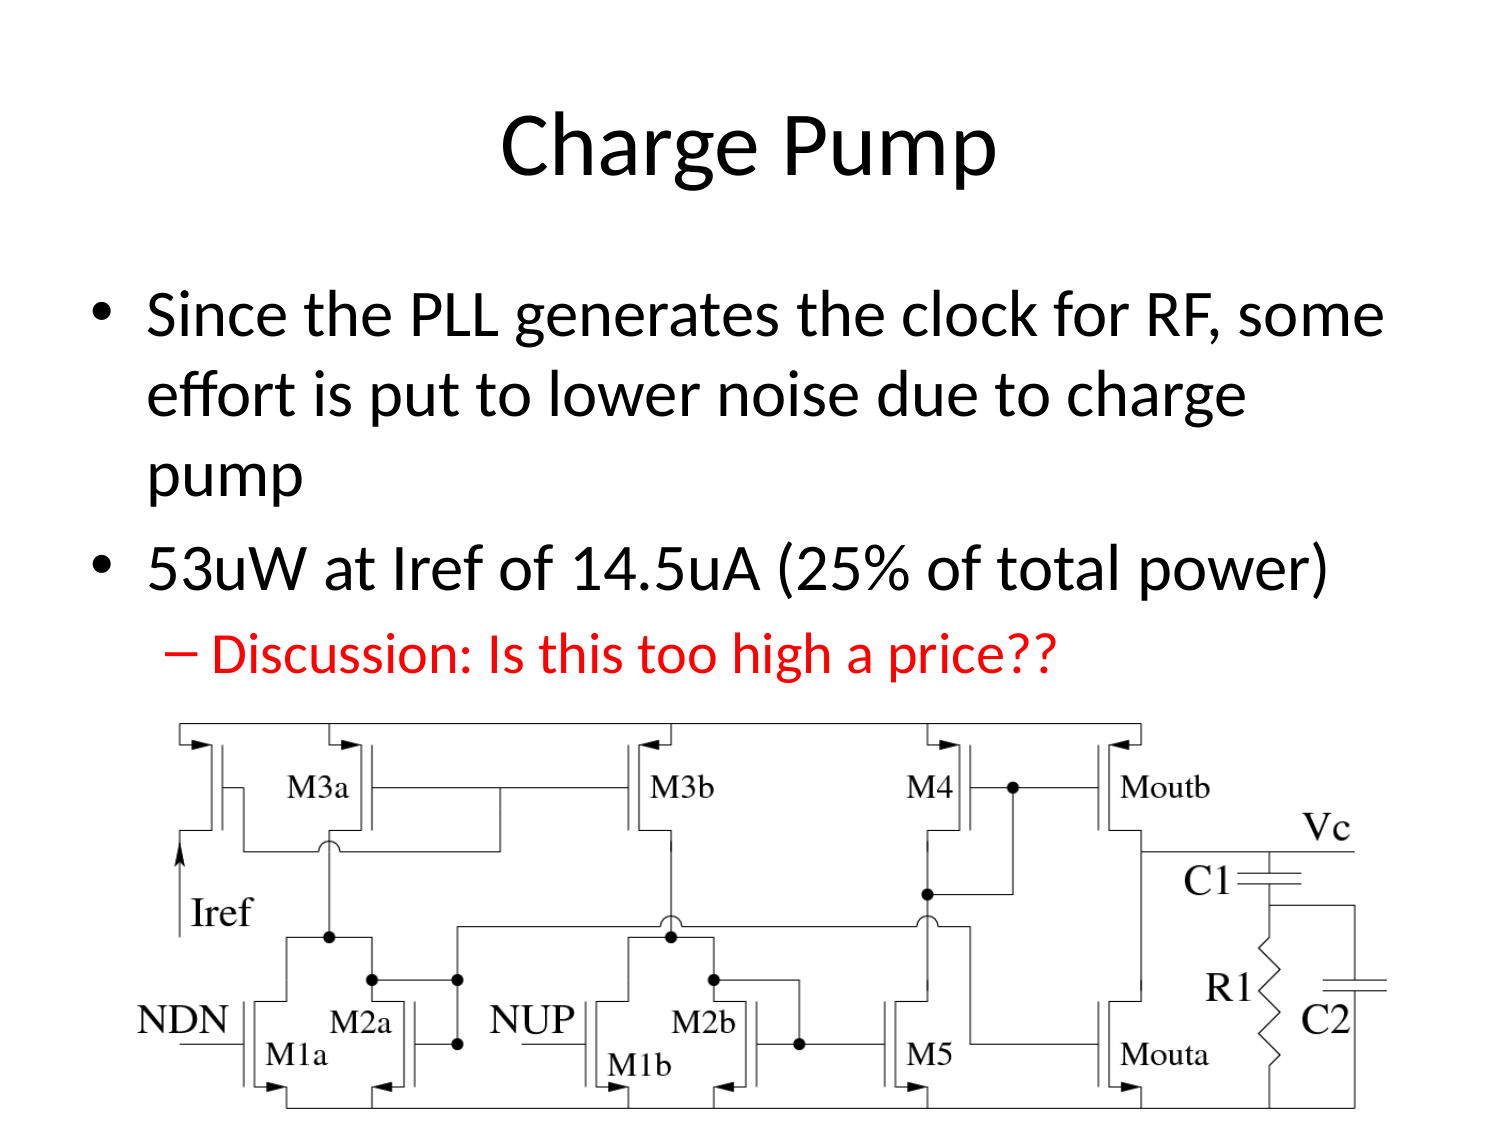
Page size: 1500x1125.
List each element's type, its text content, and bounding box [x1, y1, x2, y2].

list Since the PLL generates the clock for RF, some effort is put to lower noise due to charge pump 53uW at Iref of 14.5uA (25% of total power) Discussion: Is this too high a price?? [75, 262, 1425, 1005]
picture [137, 721, 1389, 1110]
title Charge Pump [75, 45, 1425, 233]
